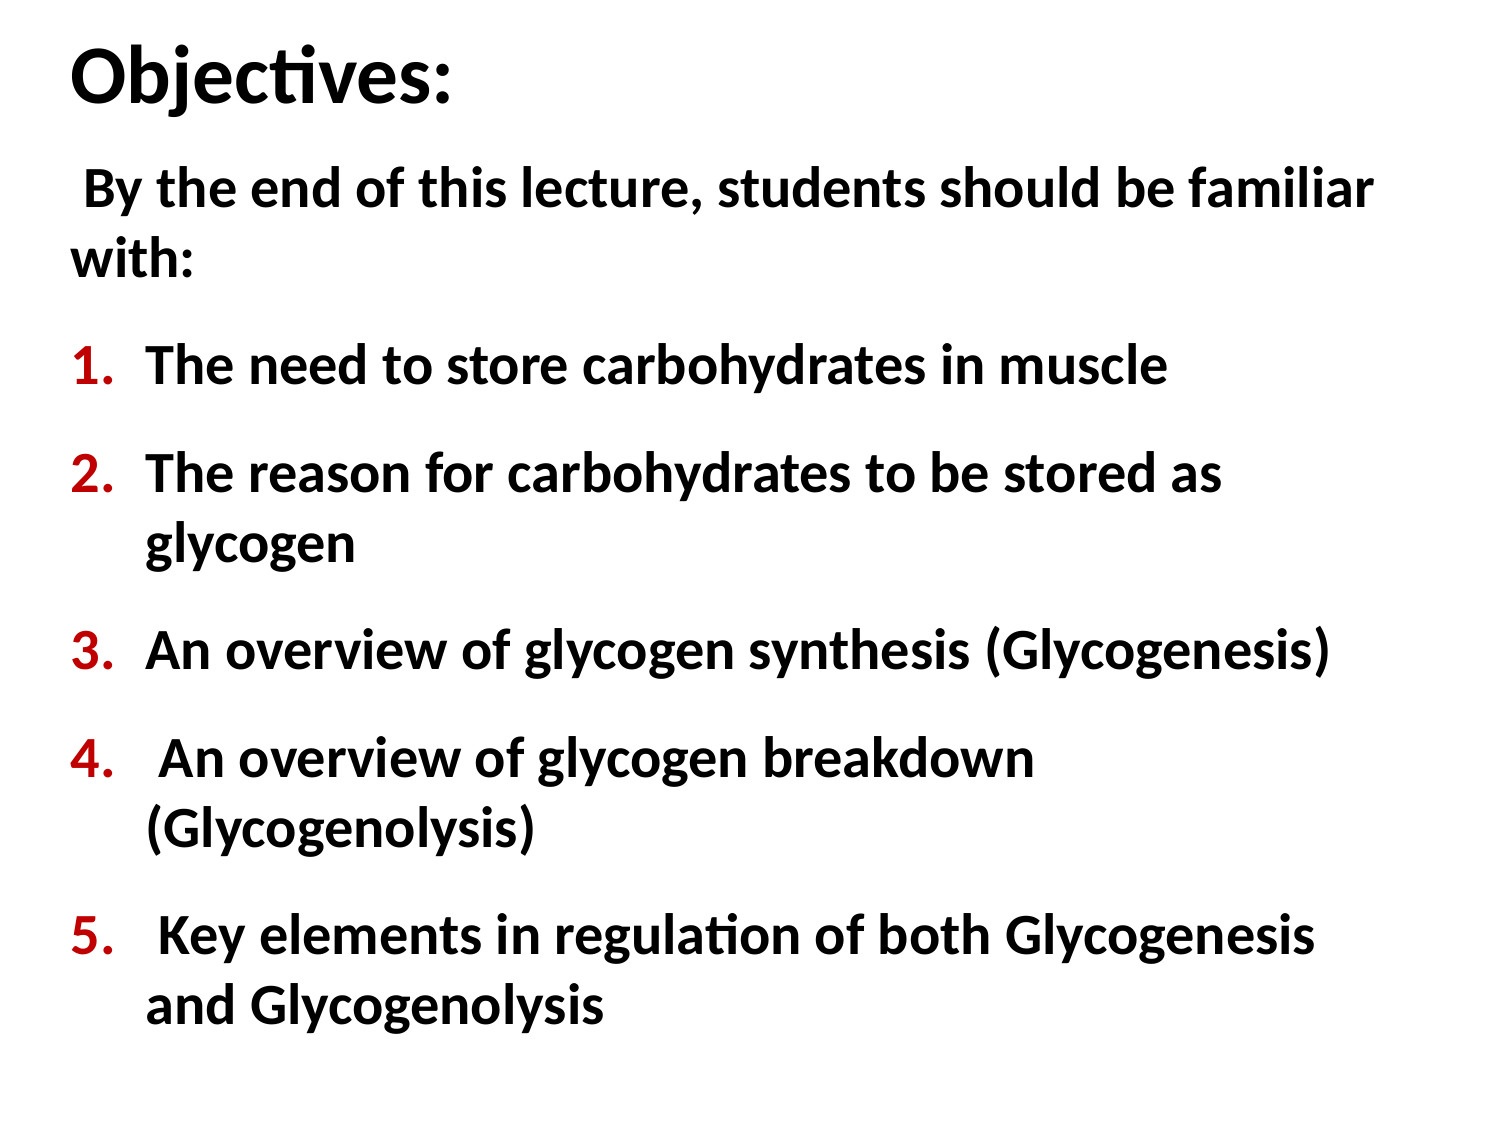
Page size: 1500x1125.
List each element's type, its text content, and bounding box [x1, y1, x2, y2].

text_box By the end of this lecture, students should be familiar with: The need to store carbohydrates in muscle The reason for carbohydrates to be stored as glycogen An overview of glycogen synthesis (Glycogenesis) An overview of glycogen breakdown (Glycogenolysis) Key elements in regulation of both Glycogenesis and Glycogenolysis [55, 141, 1415, 1044]
text_box Objectives: [55, 13, 1375, 128]
